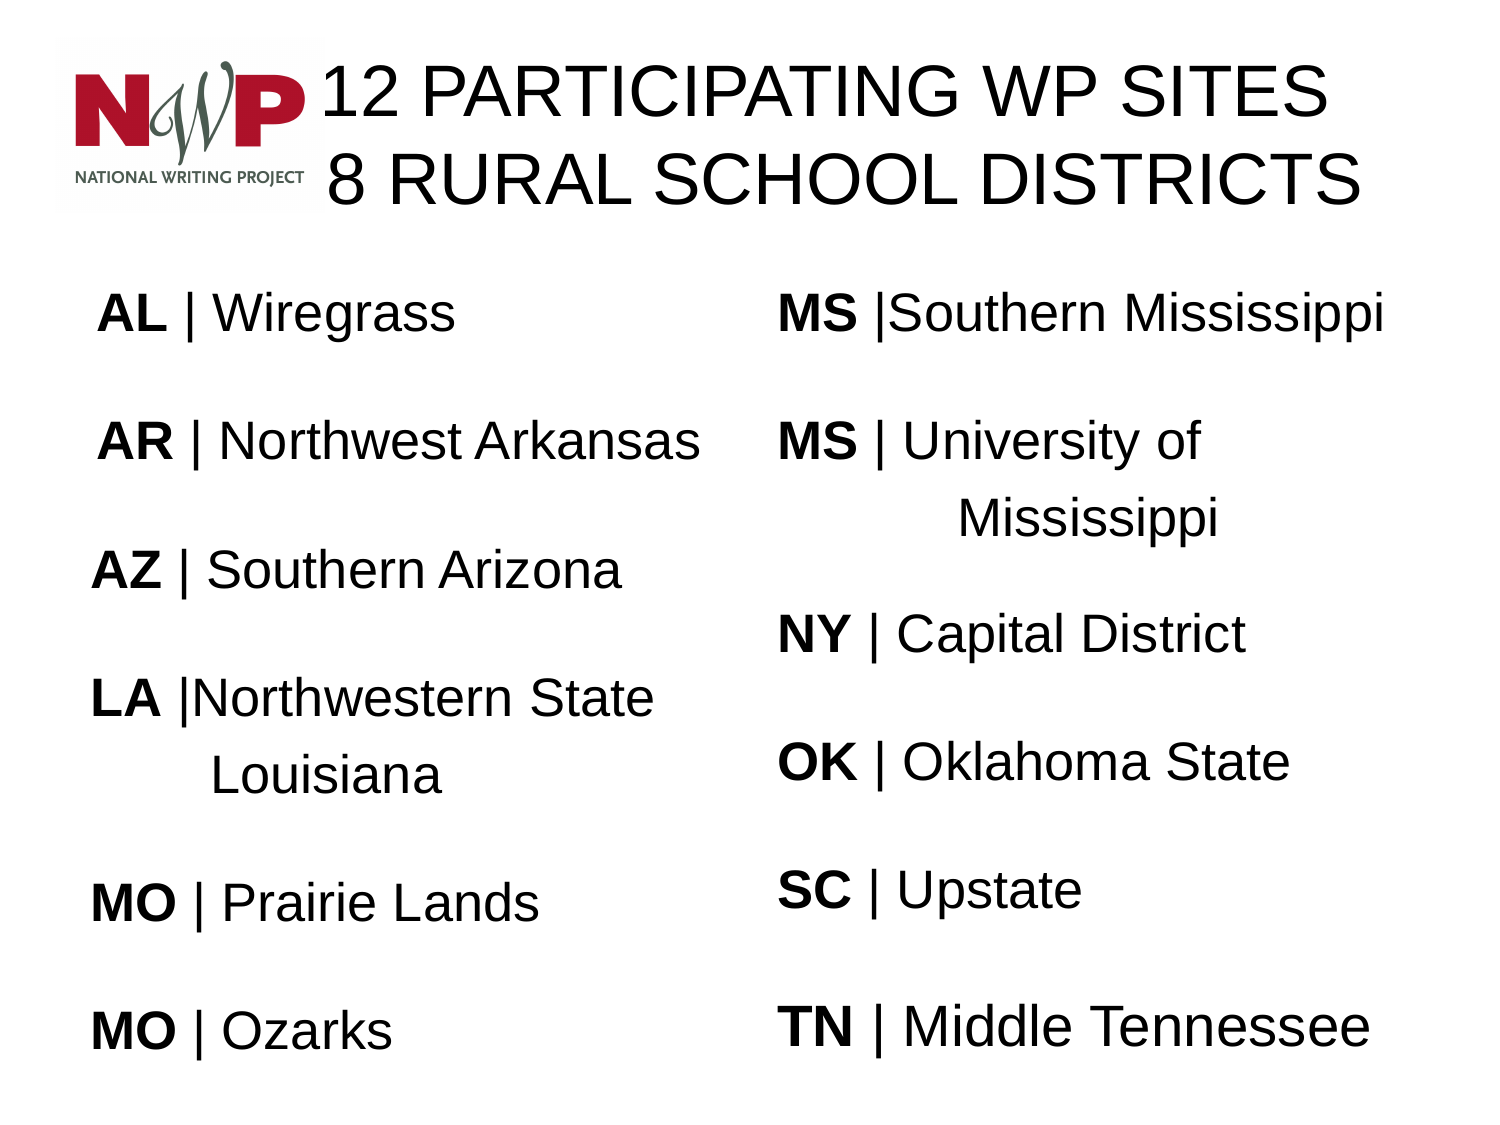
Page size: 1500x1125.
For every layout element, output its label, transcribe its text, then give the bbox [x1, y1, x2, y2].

list MS |Southern Mississippi MS | University of Mississippi NY | Capital District OK | Oklahoma State SC | Upstate TN | Middle Tennessee [762, 270, 1425, 1013]
list AL | Wiregrass AR | Northwest Arkansas AZ | Southern Arizona LA |Northwestern State Louisiana MO | Prairie Lands MO | Ozarks [75, 270, 738, 1013]
picture [55, 37, 326, 213]
title 12 Participating WP Sites 28 Rural School Districts [150, 37, 1500, 225]
